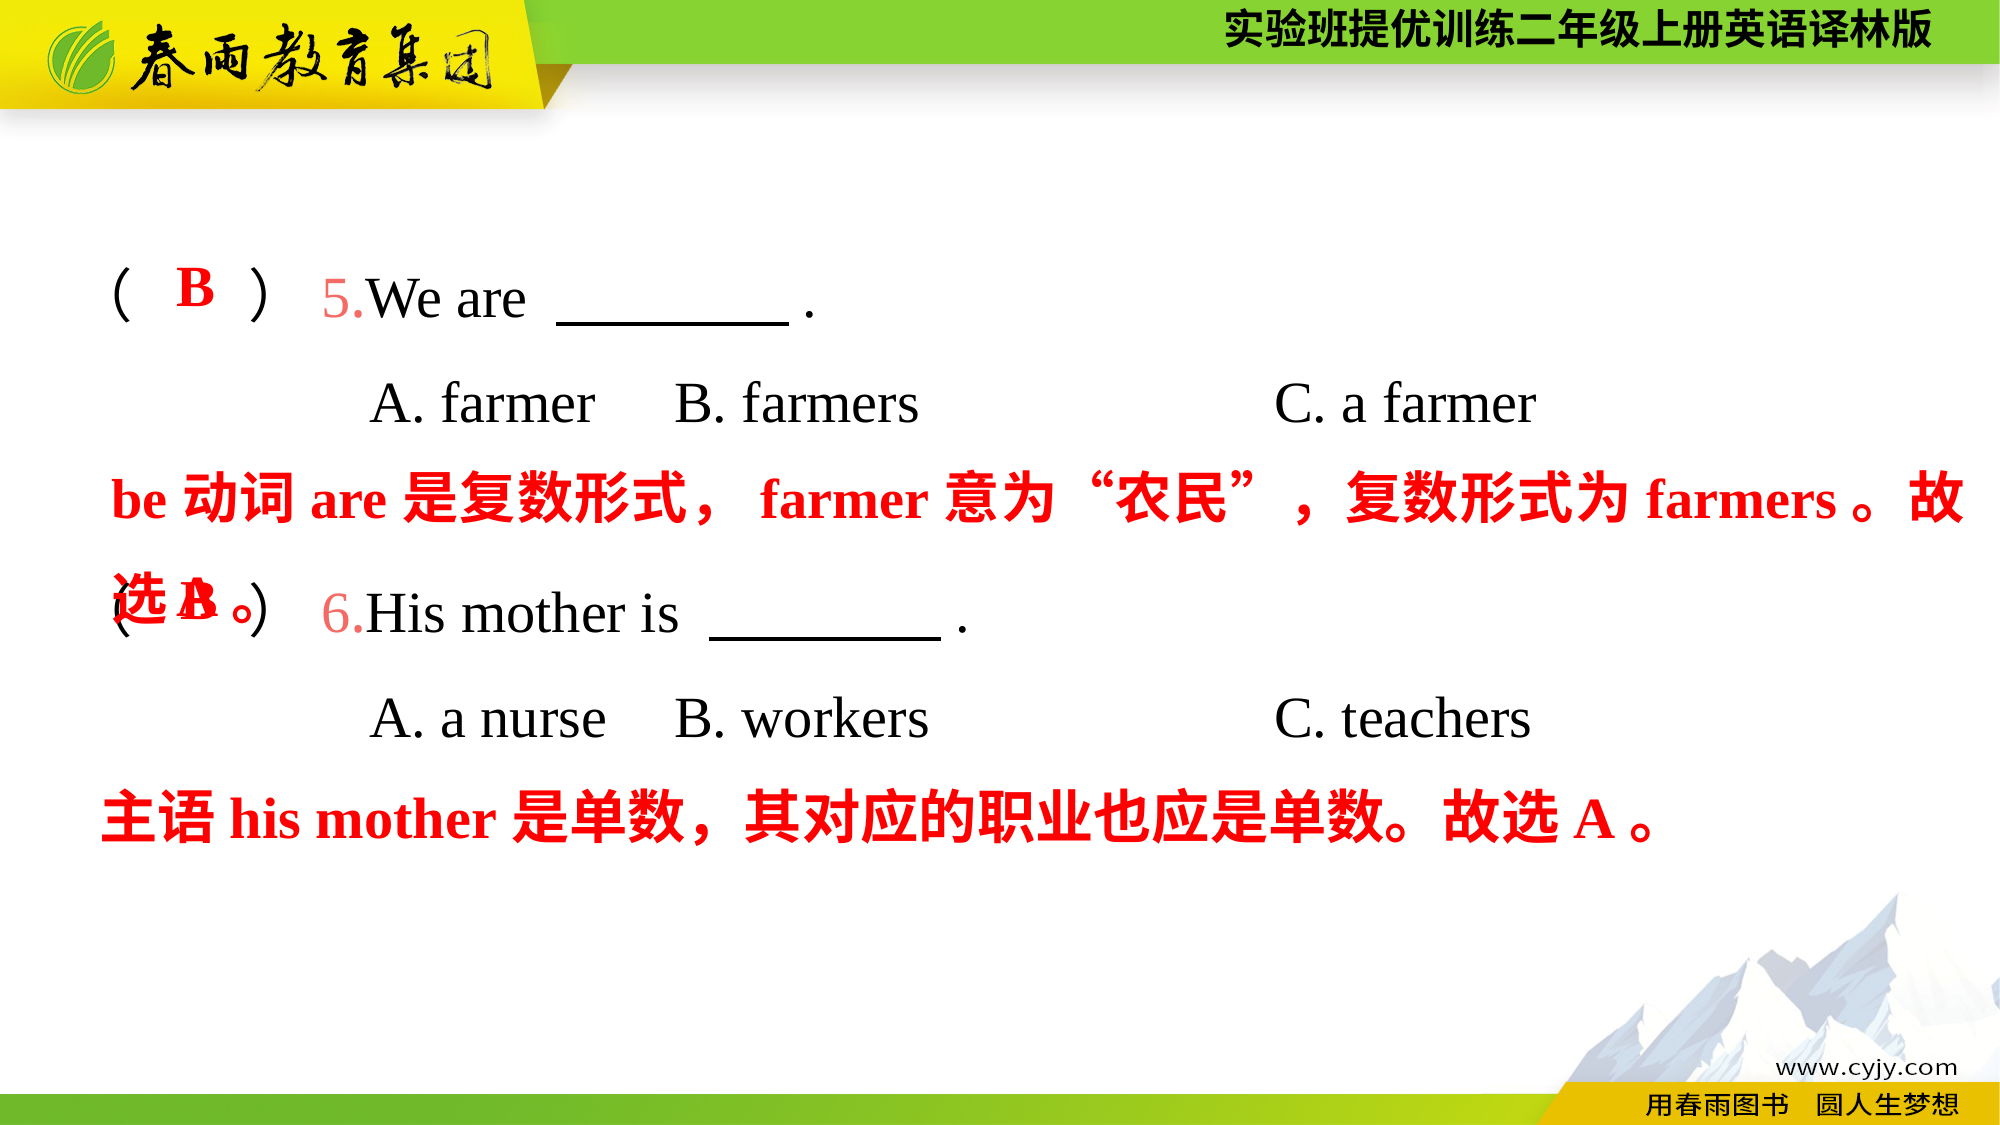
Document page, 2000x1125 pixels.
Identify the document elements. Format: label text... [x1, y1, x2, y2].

text_box A [161, 550, 234, 636]
text_box B [161, 240, 231, 326]
text_box be动词are是复数形式，farmer意为“农民”，复数形式为farmers。故选B。 [96, 420, 1981, 639]
list （ ）5.We are . A. farmer B. farmers C. a farmer （ ）6.His mother is . A. a nurse B. workers C. teachers [59, 216, 1944, 763]
picture [0, 0, 2000, 1125]
text_box 主语his mother是单数，其对应的职业也应是单数。故选A。 [84, 738, 1969, 859]
